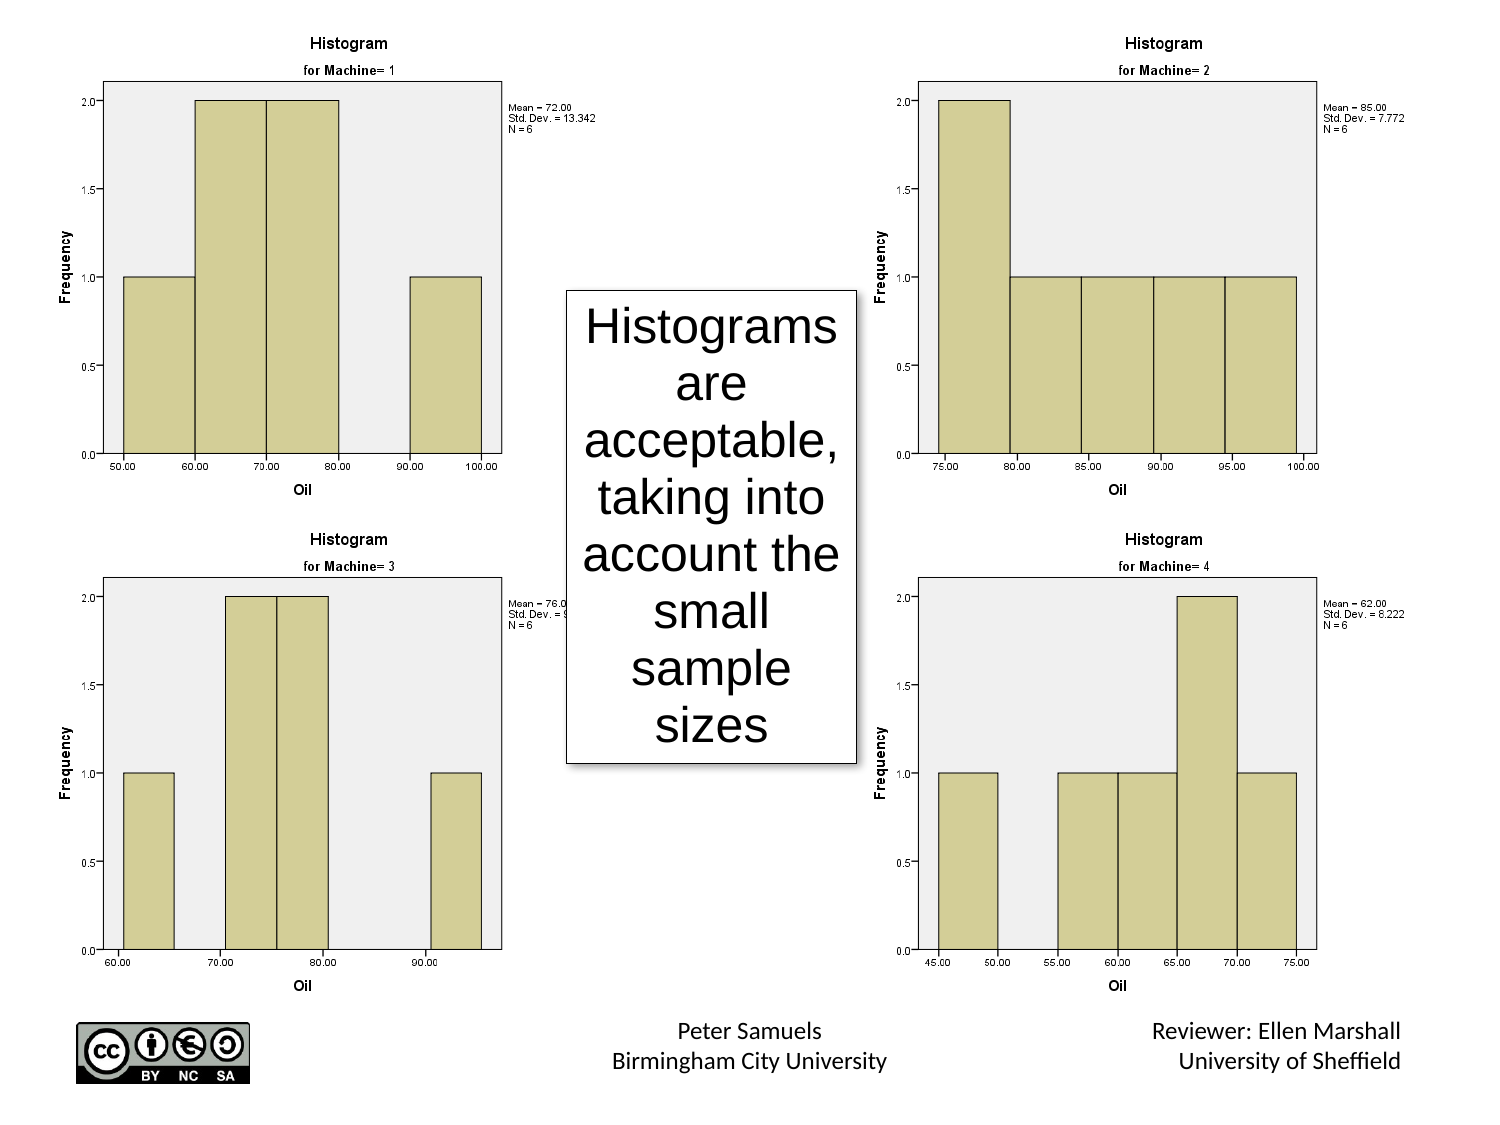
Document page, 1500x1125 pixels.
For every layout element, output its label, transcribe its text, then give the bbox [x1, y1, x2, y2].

picture [41, 514, 656, 1008]
picture [856, 18, 1471, 512]
text_box Peter Samuels Birmingham City University [549, 1007, 951, 1083]
list Histograms are acceptable, taking into account the small sample sizes [660, 290, 851, 764]
text_box Reviewer: Ellen Marshall University of Sheffield [1038, 1015, 1417, 1083]
picture [856, 514, 1471, 1008]
picture [41, 18, 656, 512]
picture [76, 1022, 251, 1084]
